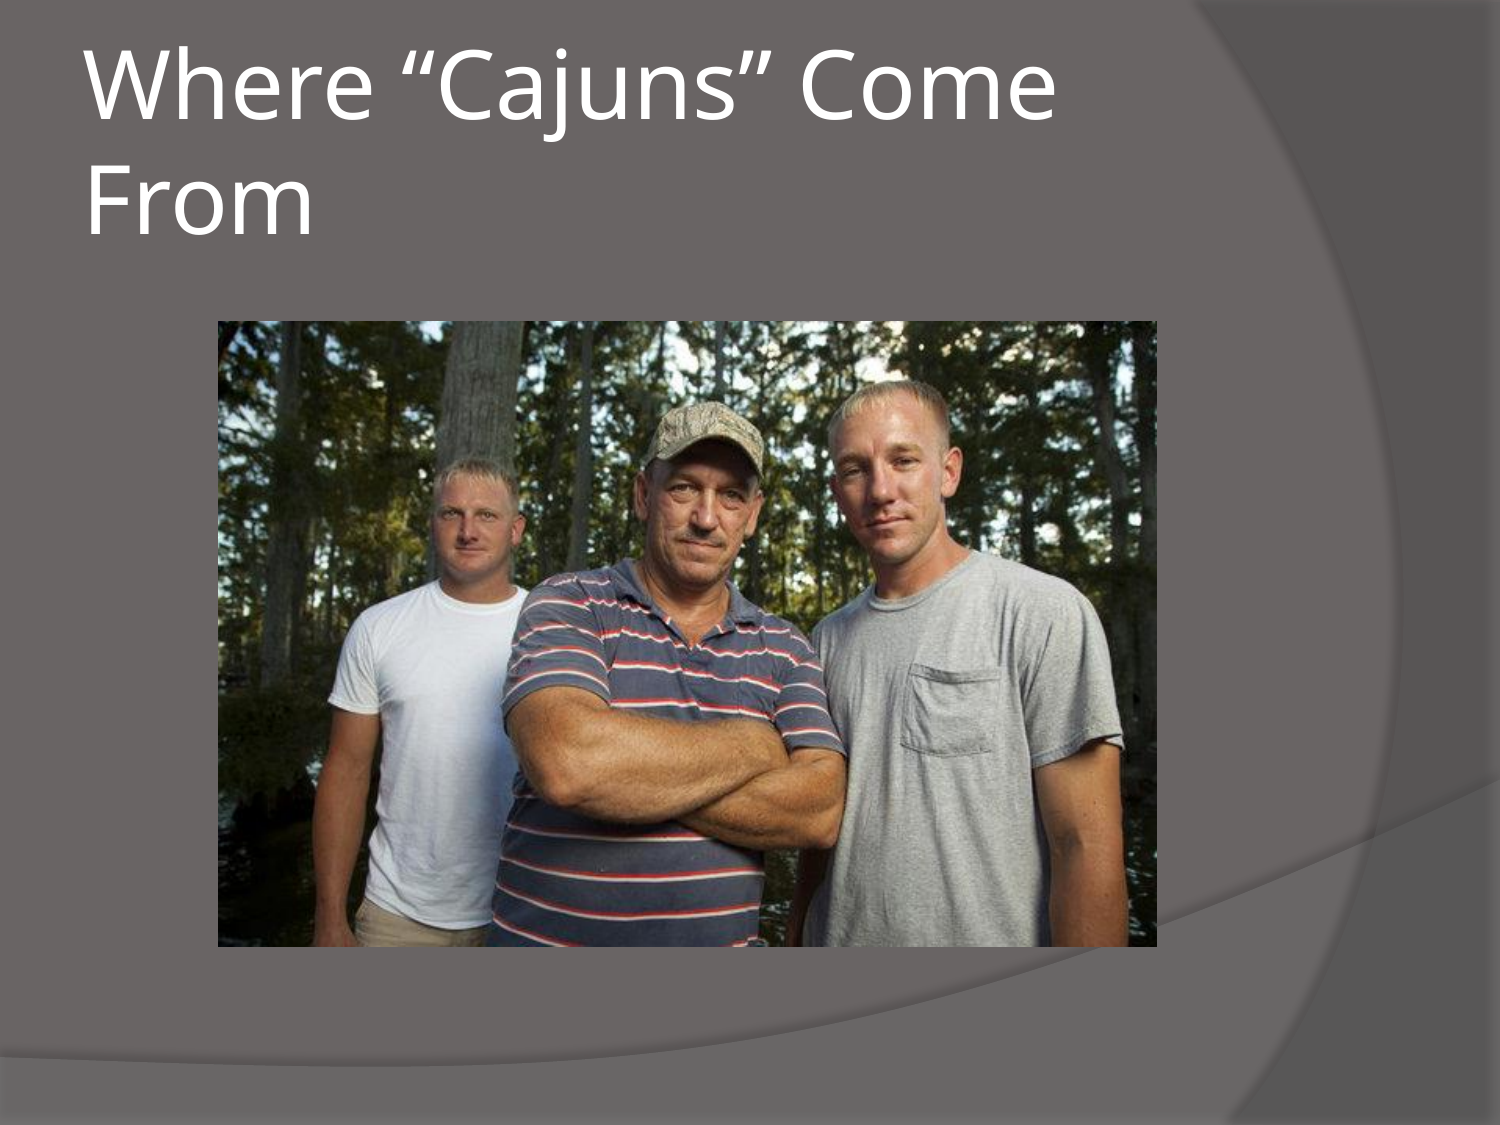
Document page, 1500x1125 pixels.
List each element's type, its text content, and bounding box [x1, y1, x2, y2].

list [218, 320, 1157, 947]
title Where “Cajuns” Come From [75, 45, 1300, 233]
